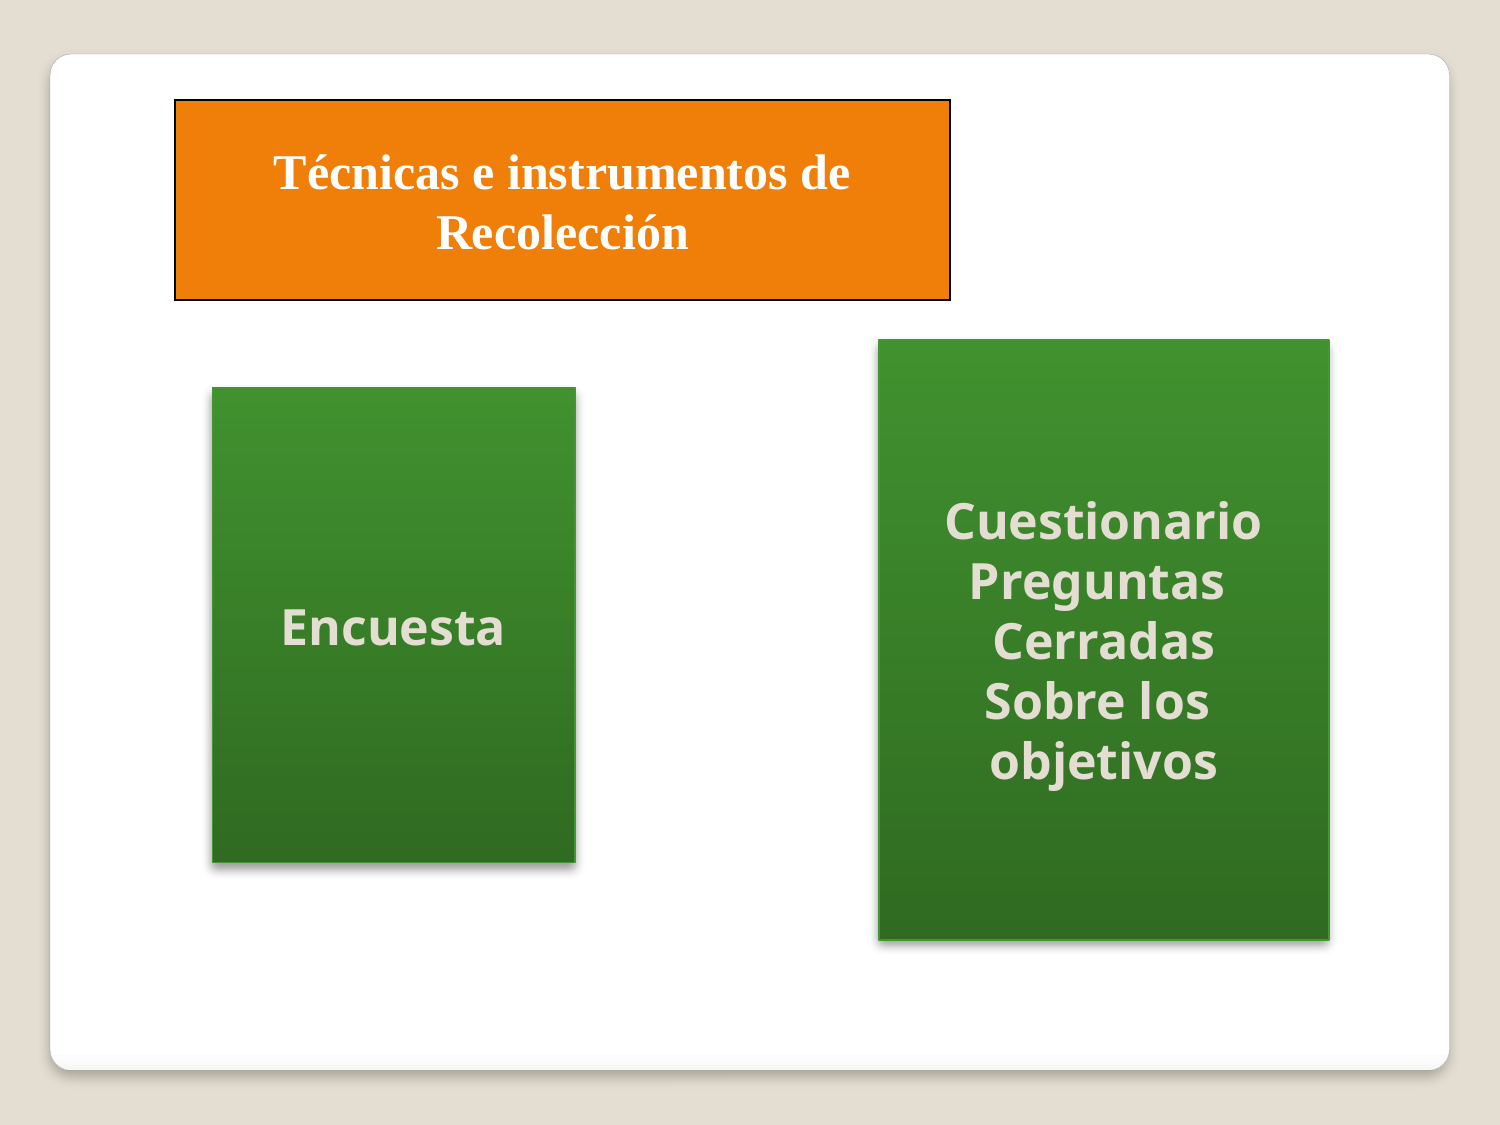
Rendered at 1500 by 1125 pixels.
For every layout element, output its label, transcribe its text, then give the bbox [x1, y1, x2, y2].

text_box Encuesta [212, 387, 576, 863]
text_box Técnicas e instrumentos de Recolección [174, 99, 950, 300]
text_box Cuestionario Preguntas Cerradas Sobre los objetivos [878, 339, 1330, 941]
